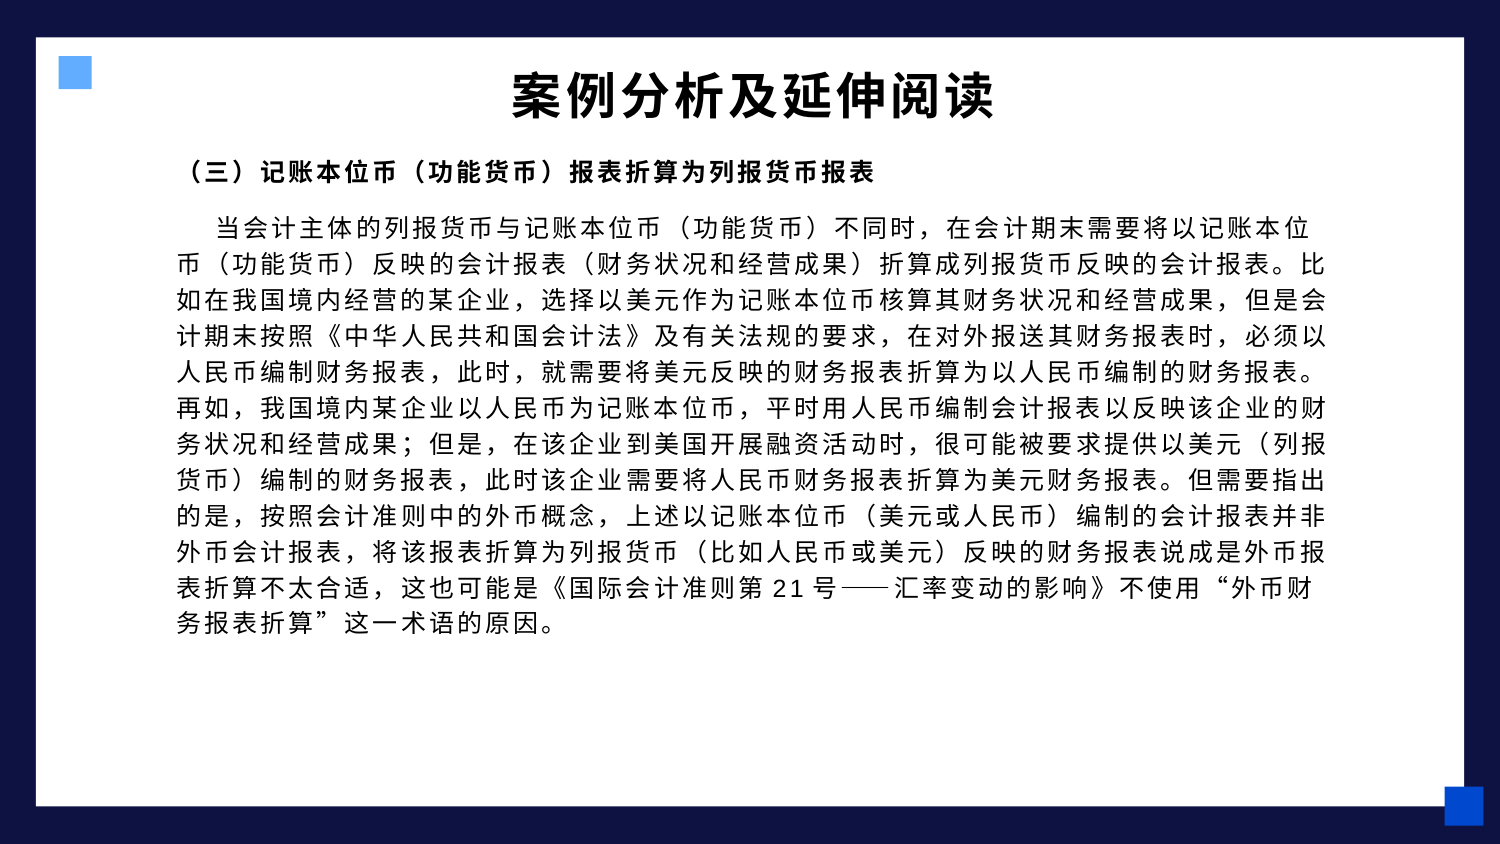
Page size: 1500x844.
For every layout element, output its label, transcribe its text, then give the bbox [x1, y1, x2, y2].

list （三）记账本位币（功能货币）报表折算为列报货币报表 当会计主体的列报货币与记账本位币（功能货币）不同时，在会计期末需要将以记账本位币（功能货币）反映的会计报表（财务状况和经营成果）折算成列报货币反映的会计报表。比如在我国境内经营的某企业，选择以美元作为记账本位币核算其财务状况和经营成果，但是会计期末按照《中华人民共和国会计法》及有关法规的要求，在对外报送其财务报表时，必须以人民币编制财务报表，此时，就需要将美元反映的财务报表折算为以人民币编制的财务报表。再如，我国境内某企业以人民币为记账本位币，平时用人民币编制会计报表以反映该企业的财务状况和经营成果；但是，在该企业到美国开展融资活动时，很可能被要求提供以美元（列报货币）编制的财务报表，此时该企业需要将人民币财务报表折算为美元财务报表。但需要指出的是，按照会计准则中的外币概念，上述以记账本位币（美元或人民币）编制的会计报表并非外币会计报表，将该报表折算为列报货币（比如人民币或美元）反映的财务报表说成是外币报表折算不太合适，这也可能是《国际会计准则第21号——汇率变动的影响》不使用“外币财务报表折算”这一术语的原因。 [159, 150, 1344, 682]
title 案例分析及延伸阅读 [159, 43, 1344, 133]
